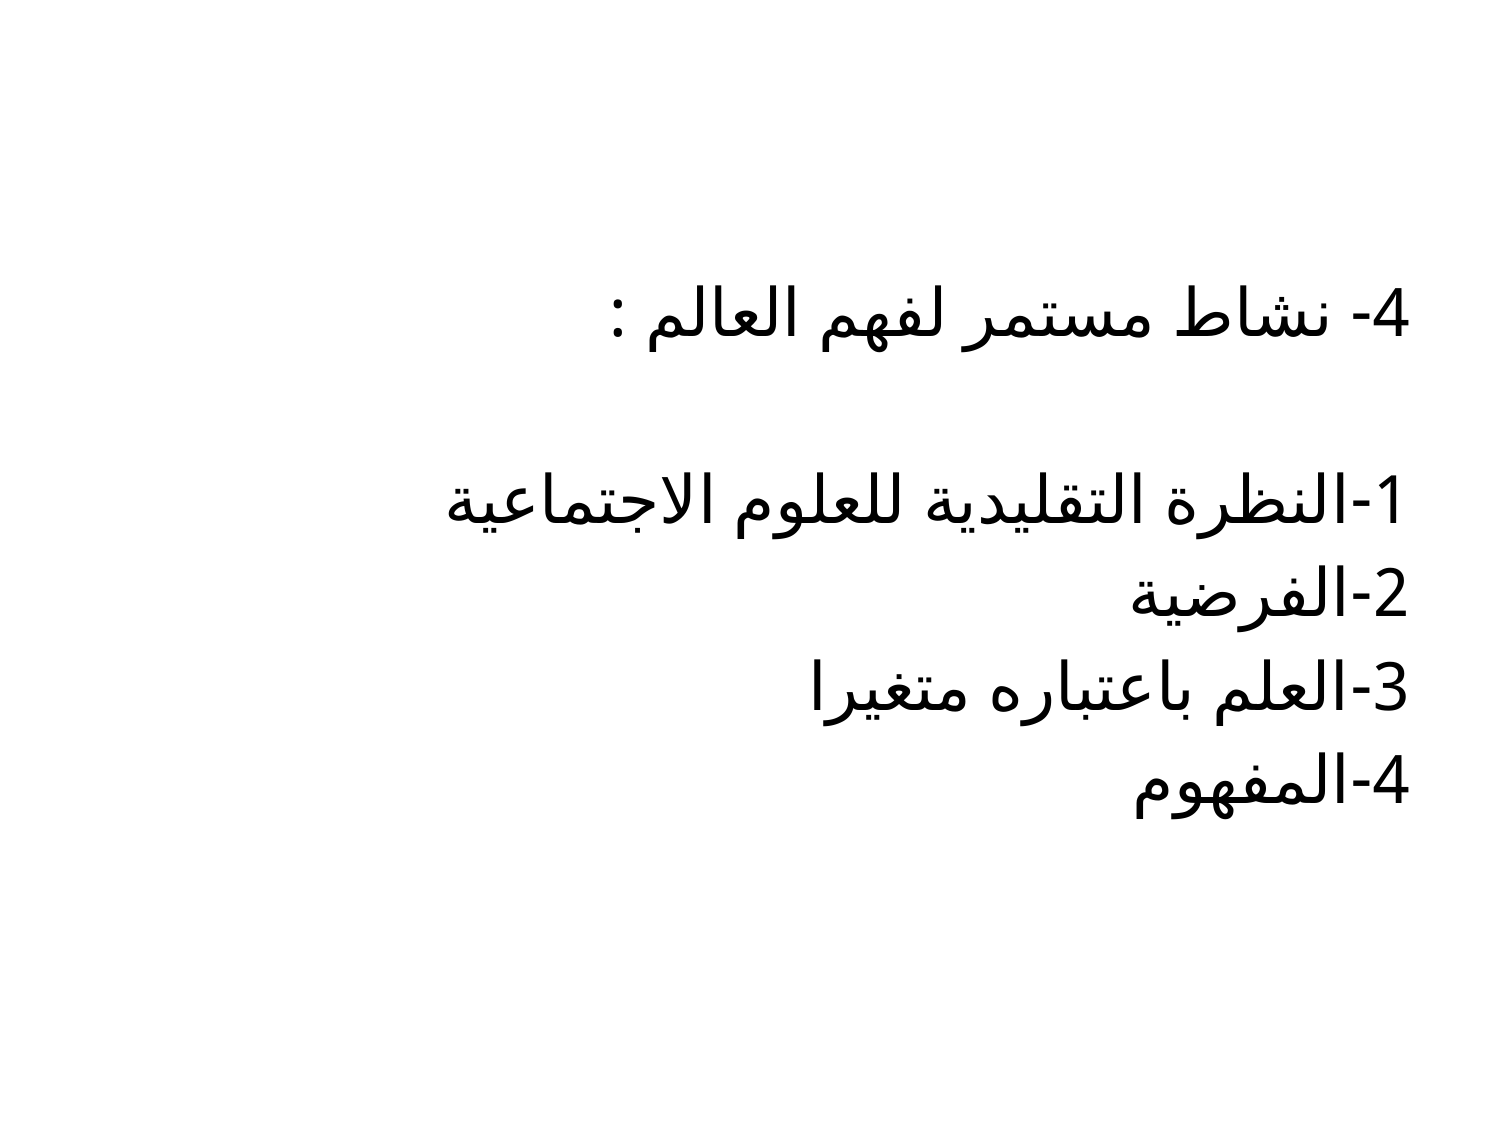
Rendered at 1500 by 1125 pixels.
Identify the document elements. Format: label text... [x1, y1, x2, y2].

list 4- نشاط مستمر لفهم العالم : 1-النظرة التقليدية للعلوم الاجتماعية 2-الفرضية 3-العلم باعتباره متغيرا 4-المفهوم [75, 262, 1425, 1005]
